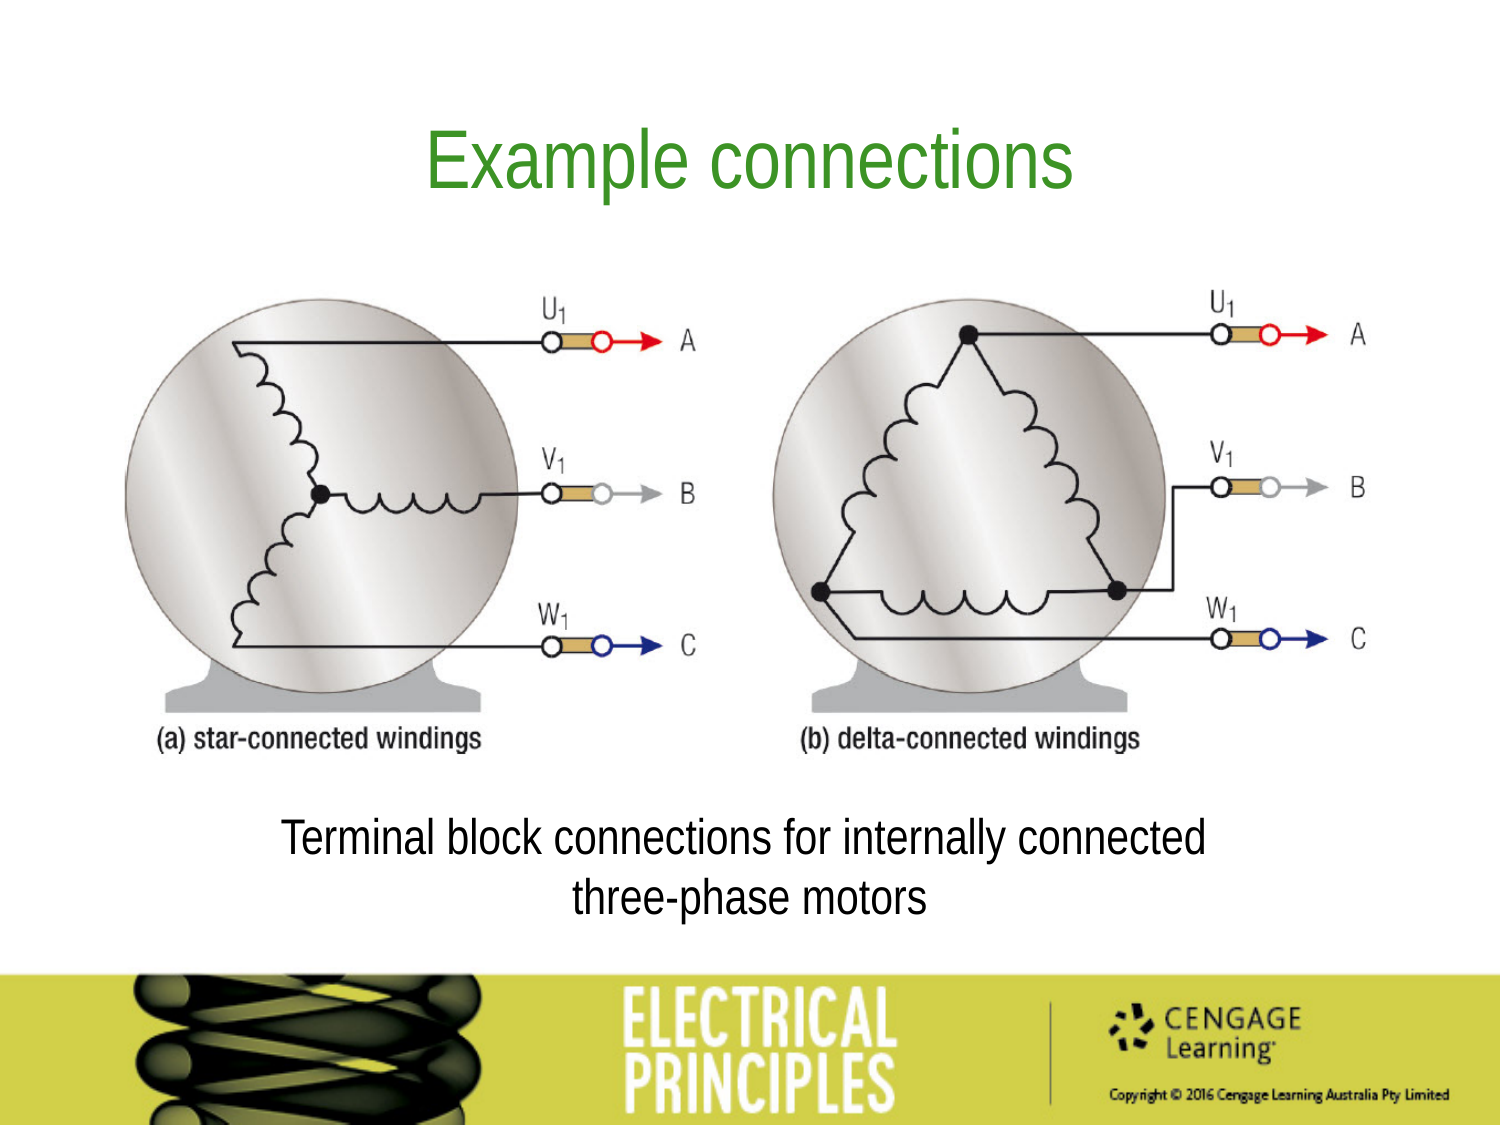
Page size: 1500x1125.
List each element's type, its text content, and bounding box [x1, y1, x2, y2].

title Example connections [0, 0, 1500, 207]
text_box Terminal block connections for internally connected three-phase motors [100, 797, 1400, 932]
picture [0, 207, 1500, 1125]
